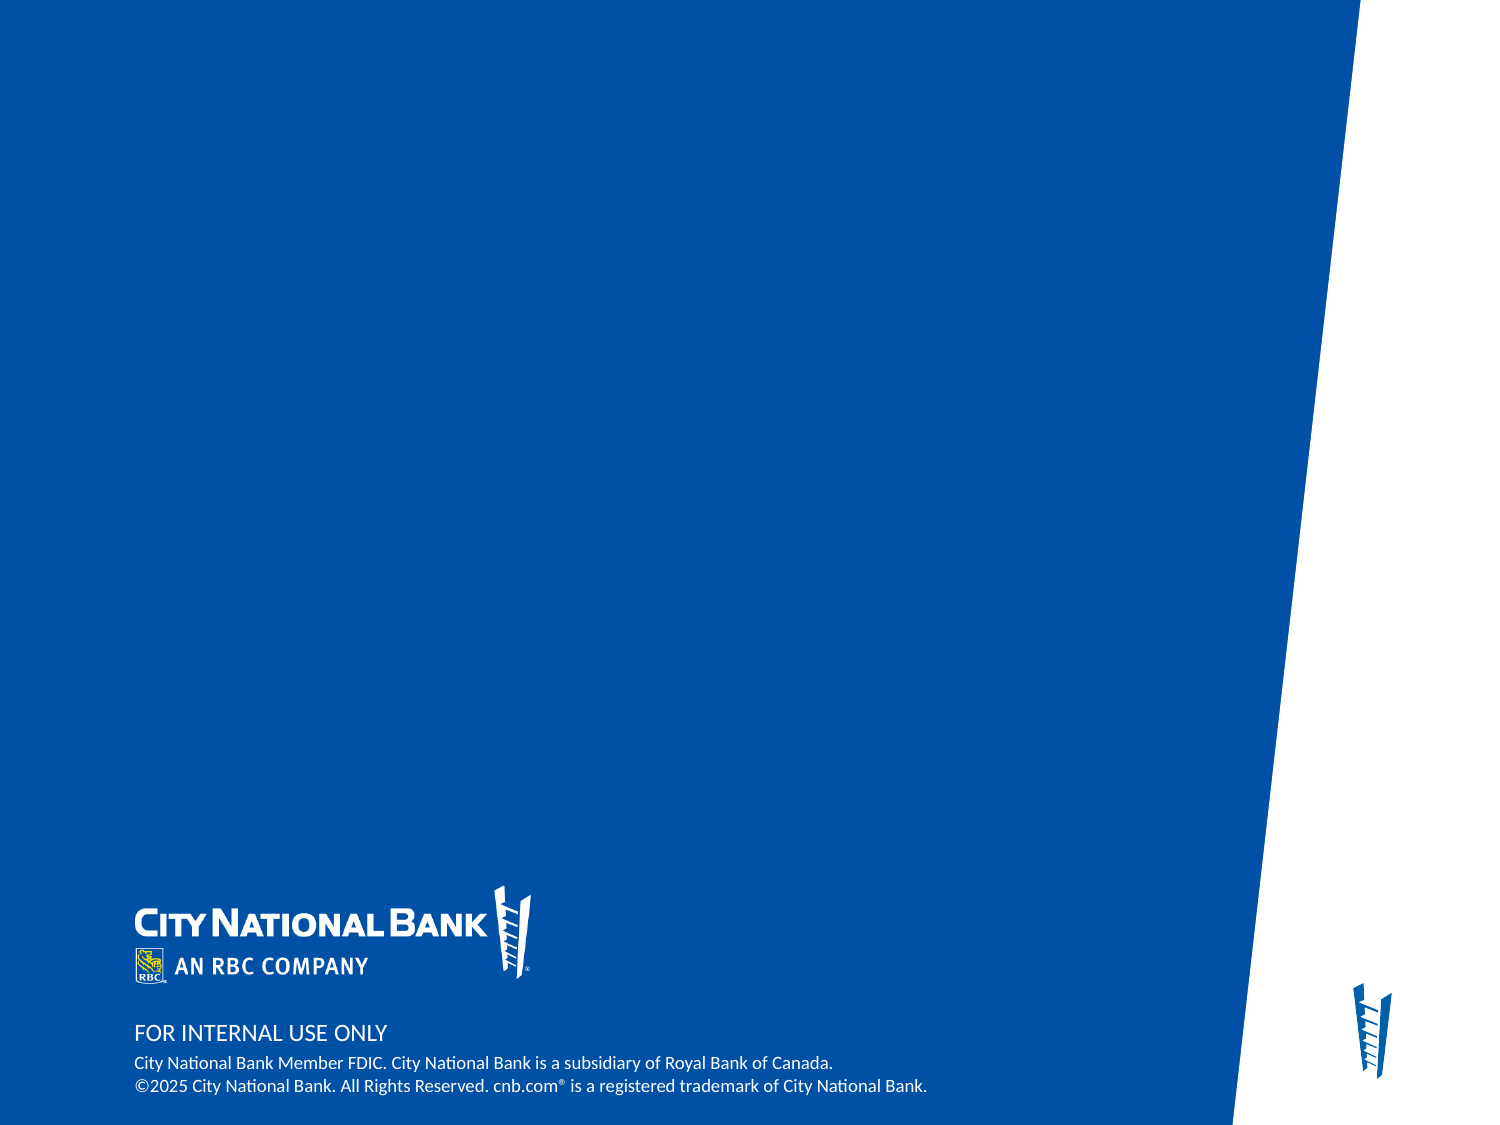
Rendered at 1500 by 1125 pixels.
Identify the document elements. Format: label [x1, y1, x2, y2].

picture [1353, 983, 1392, 1079]
picture [134, 885, 531, 984]
